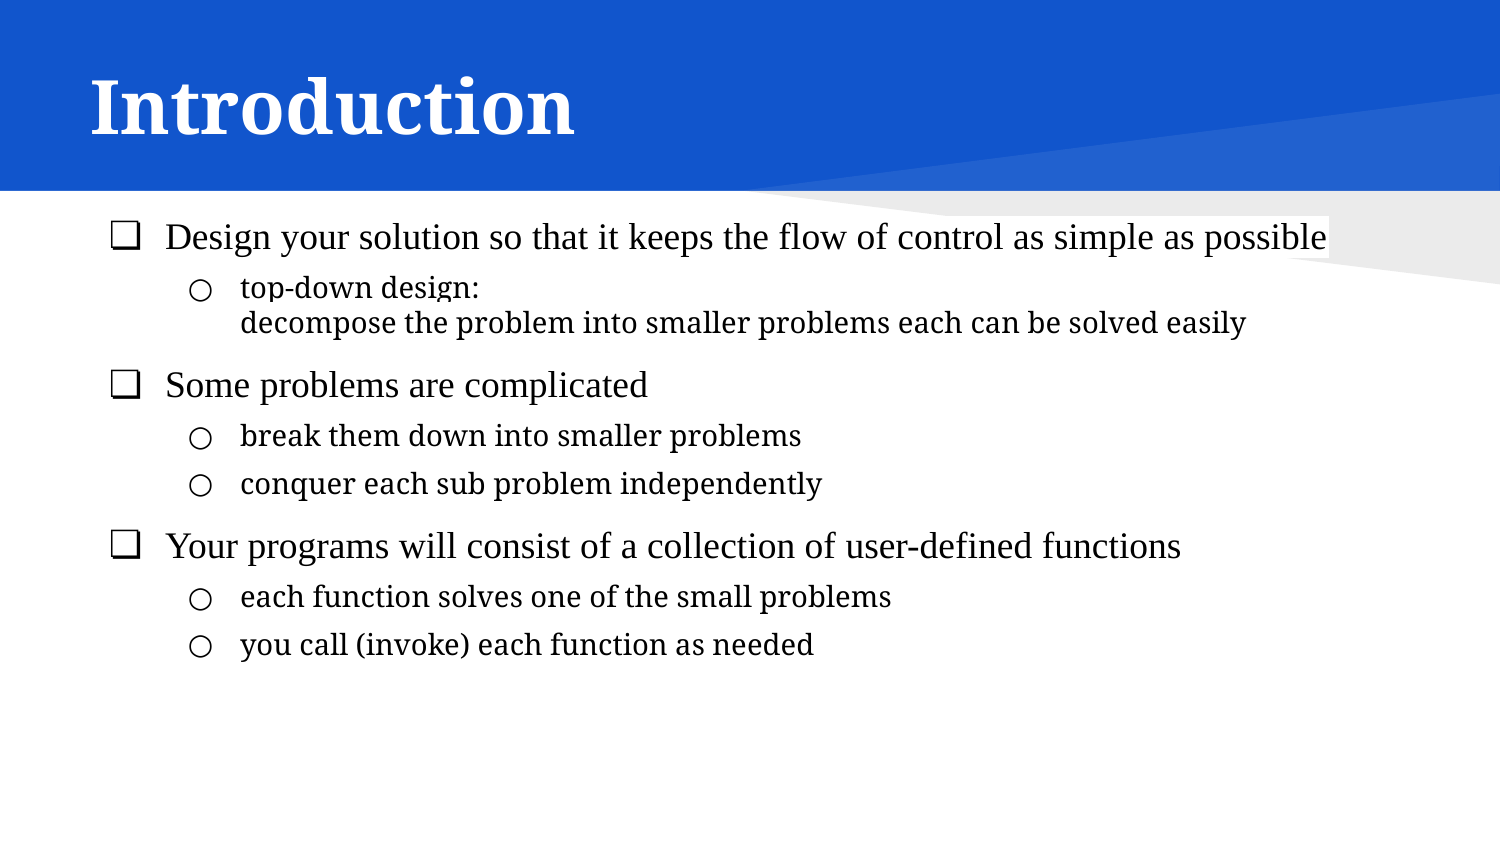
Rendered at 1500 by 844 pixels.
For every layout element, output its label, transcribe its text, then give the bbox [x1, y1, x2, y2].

list Design your solution so that it keeps the flow of control as simple as possible top-down design: decompose the problem into smaller problems each can be solved easily Some problems are complicated break them down into smaller problems conquer each sub problem independently Your programs will consist of a collection of user-defined functions each function solves one of the small problems you call (invoke) each function as needed [75, 196, 1425, 808]
title Introduction [75, 33, 1425, 175]
